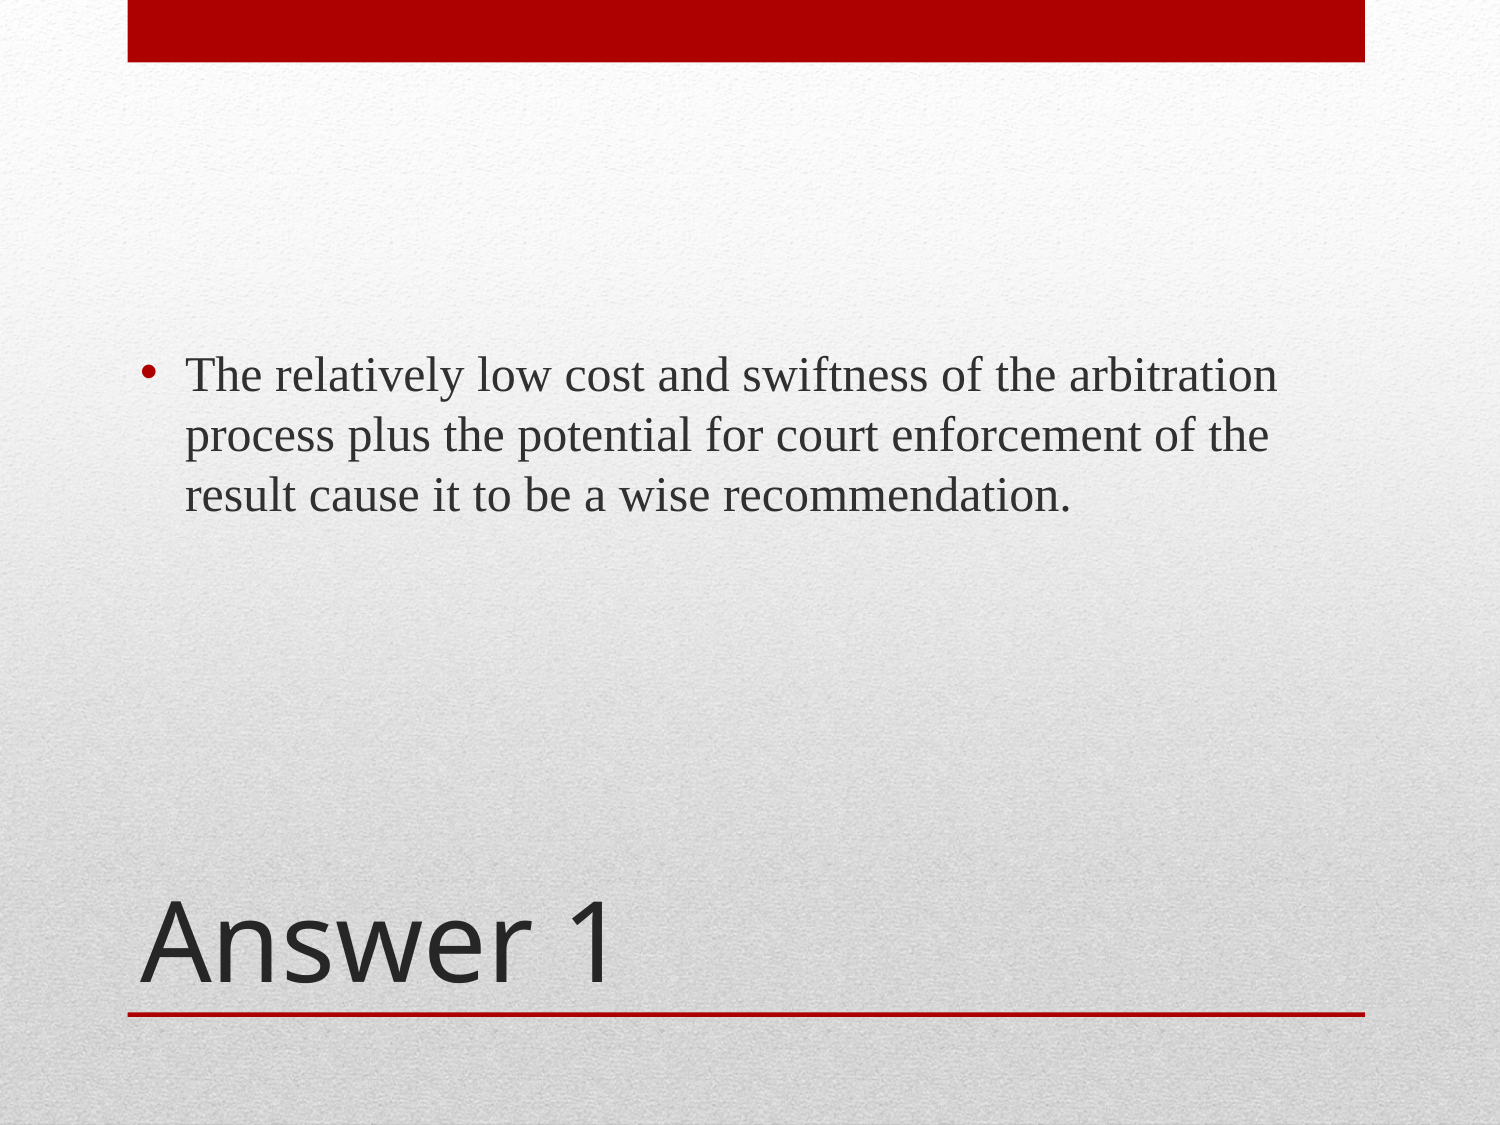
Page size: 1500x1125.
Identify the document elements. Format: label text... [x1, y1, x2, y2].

title Answer 1 [125, 750, 1238, 1013]
list The relatively low cost and swiftness of the arbitration process plus the potential for court enforcement of the result cause it to be a wise recommendation. [125, 112, 1363, 750]
